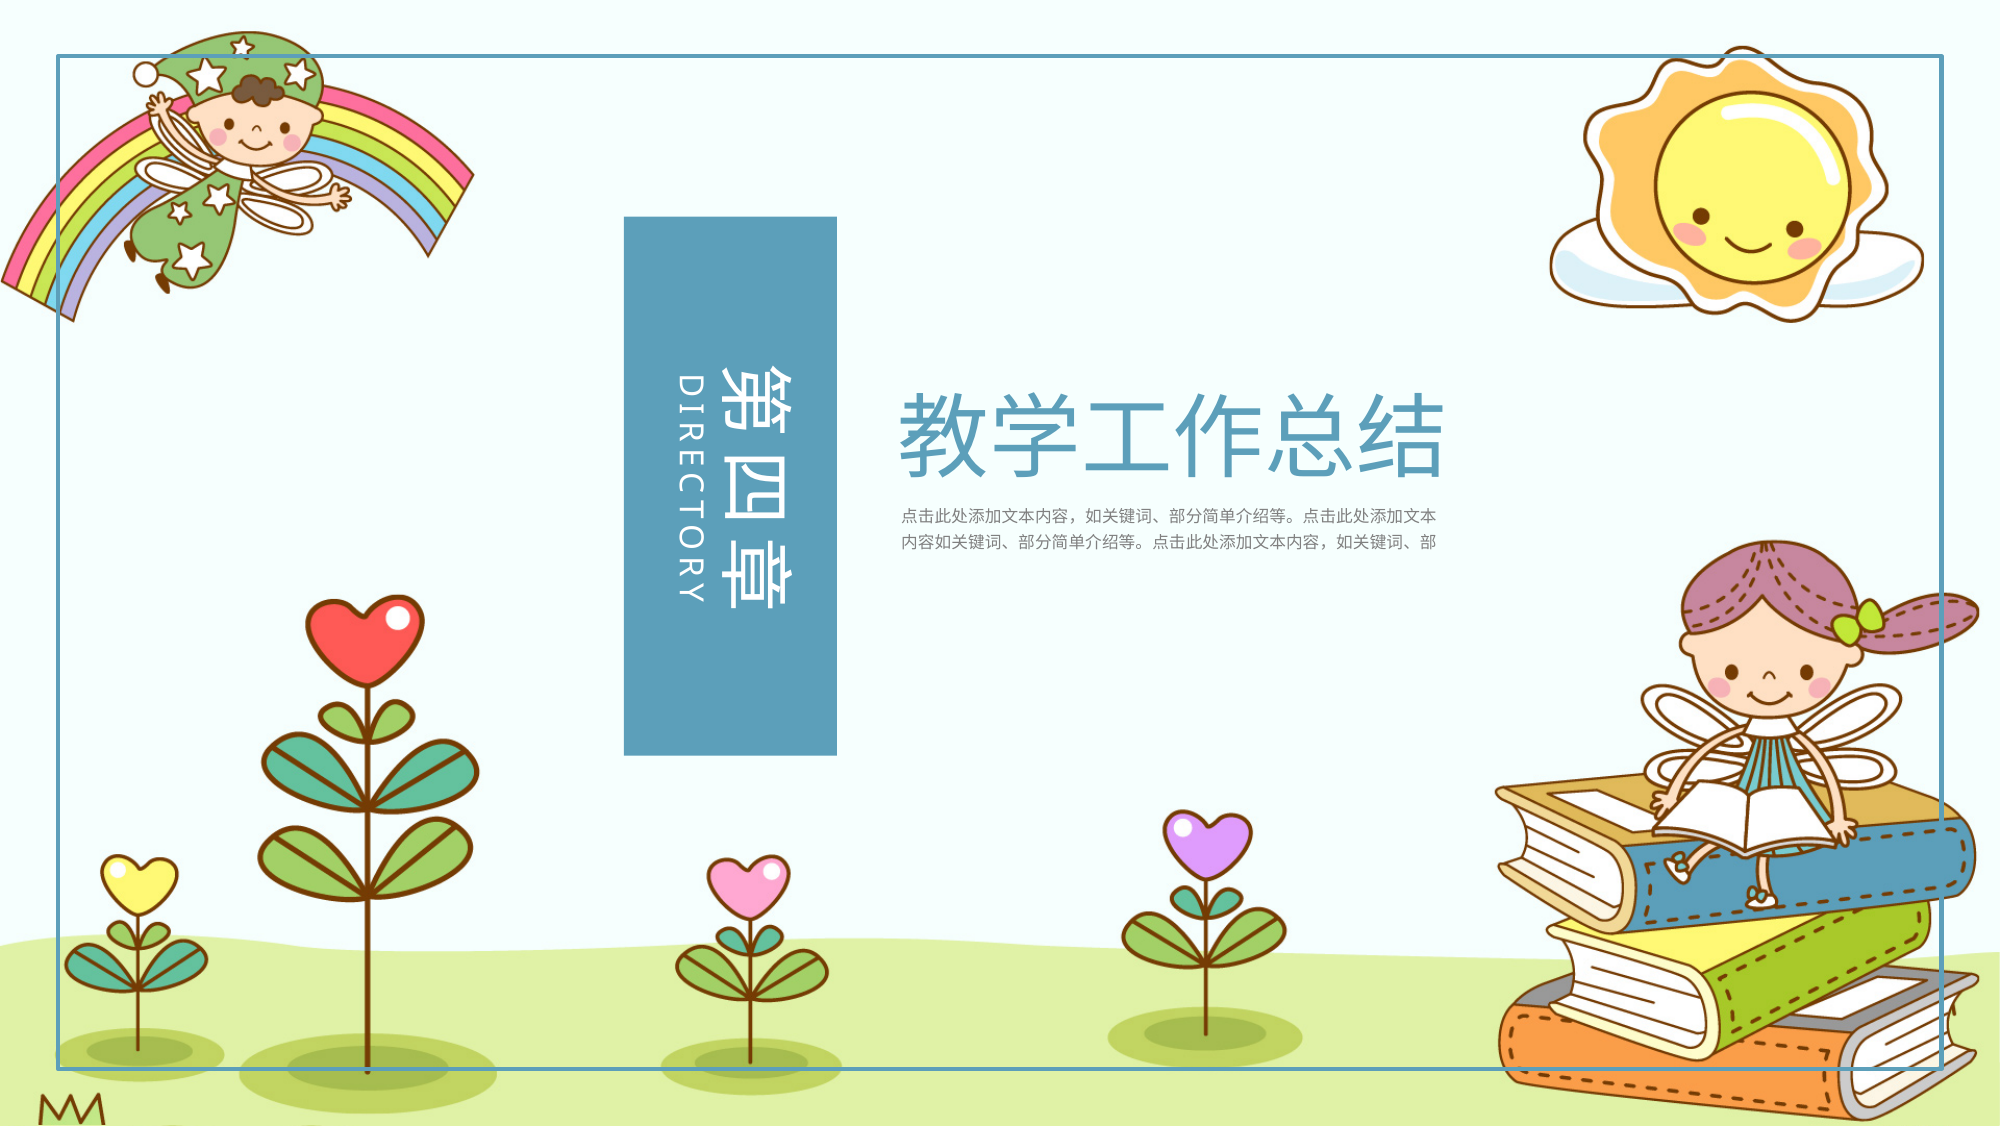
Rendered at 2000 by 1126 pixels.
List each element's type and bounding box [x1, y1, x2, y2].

text_box [623, 216, 838, 758]
text_box [880, 371, 1467, 561]
picture [0, 0, 2000, 1126]
